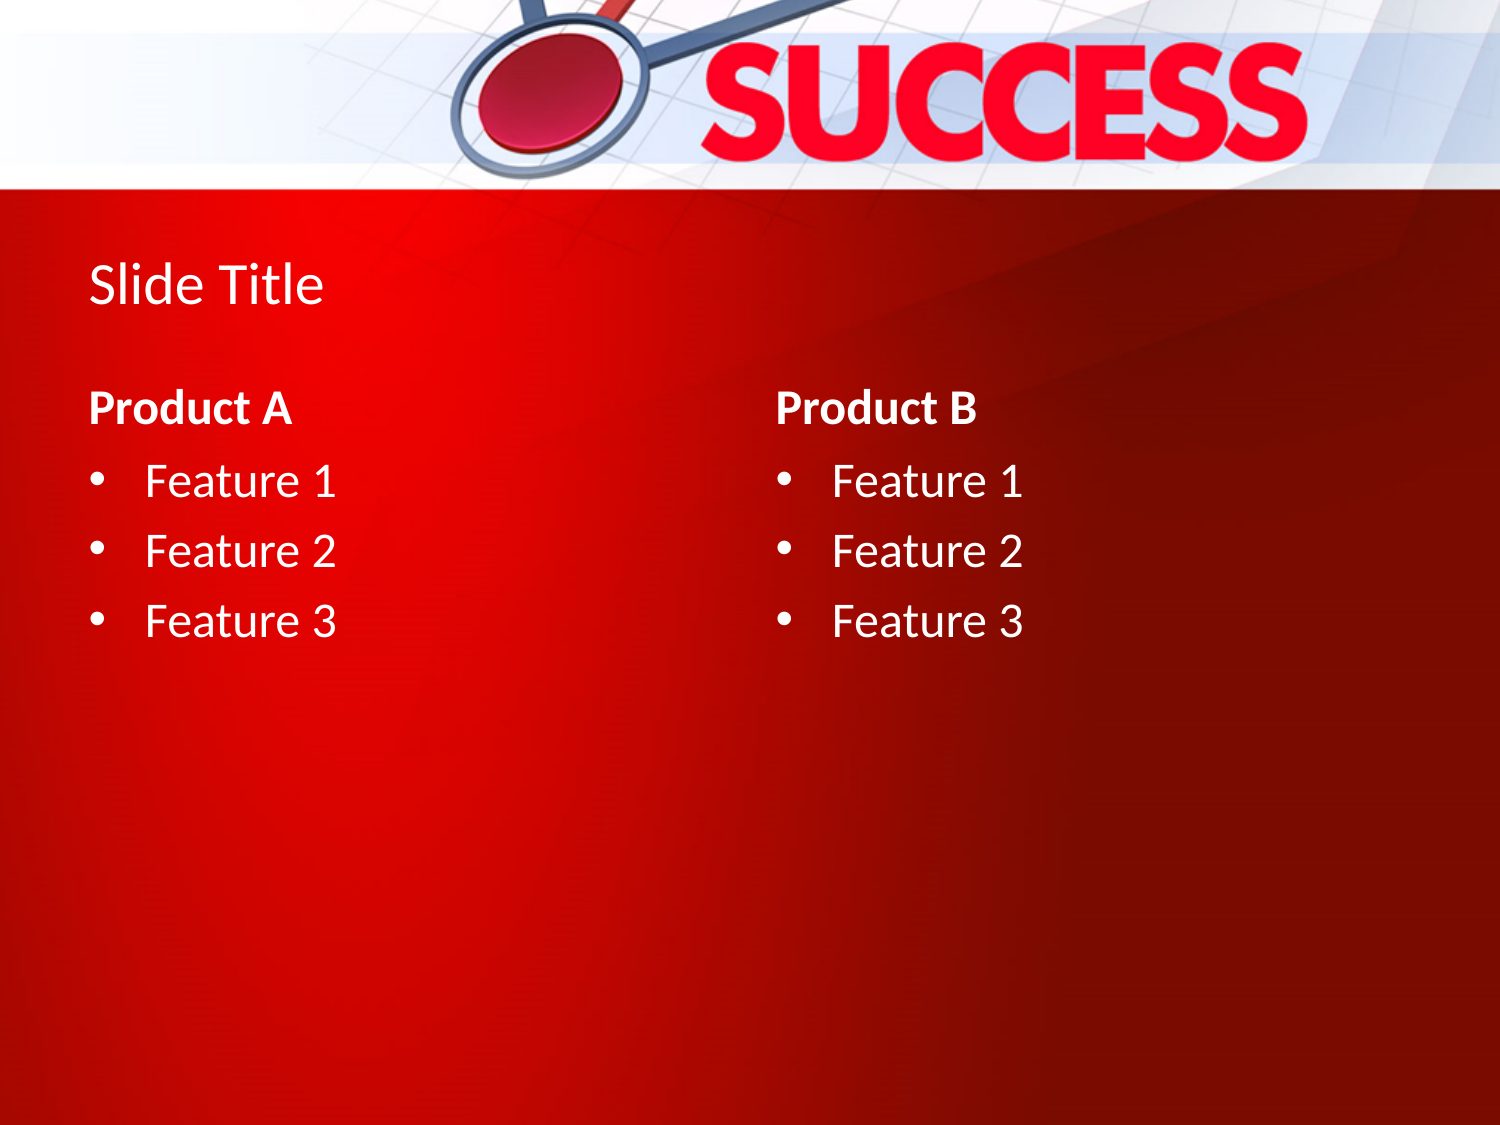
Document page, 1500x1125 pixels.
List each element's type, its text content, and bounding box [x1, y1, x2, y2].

list Product A [73, 337, 737, 440]
list Feature 1 Feature 2 Feature 3 [760, 440, 1424, 939]
list Feature 1 Feature 2 Feature 3 [73, 440, 737, 939]
picture [0, 0, 1500, 1125]
list Product B [760, 337, 1424, 440]
title Slide Title [73, 236, 1424, 325]
